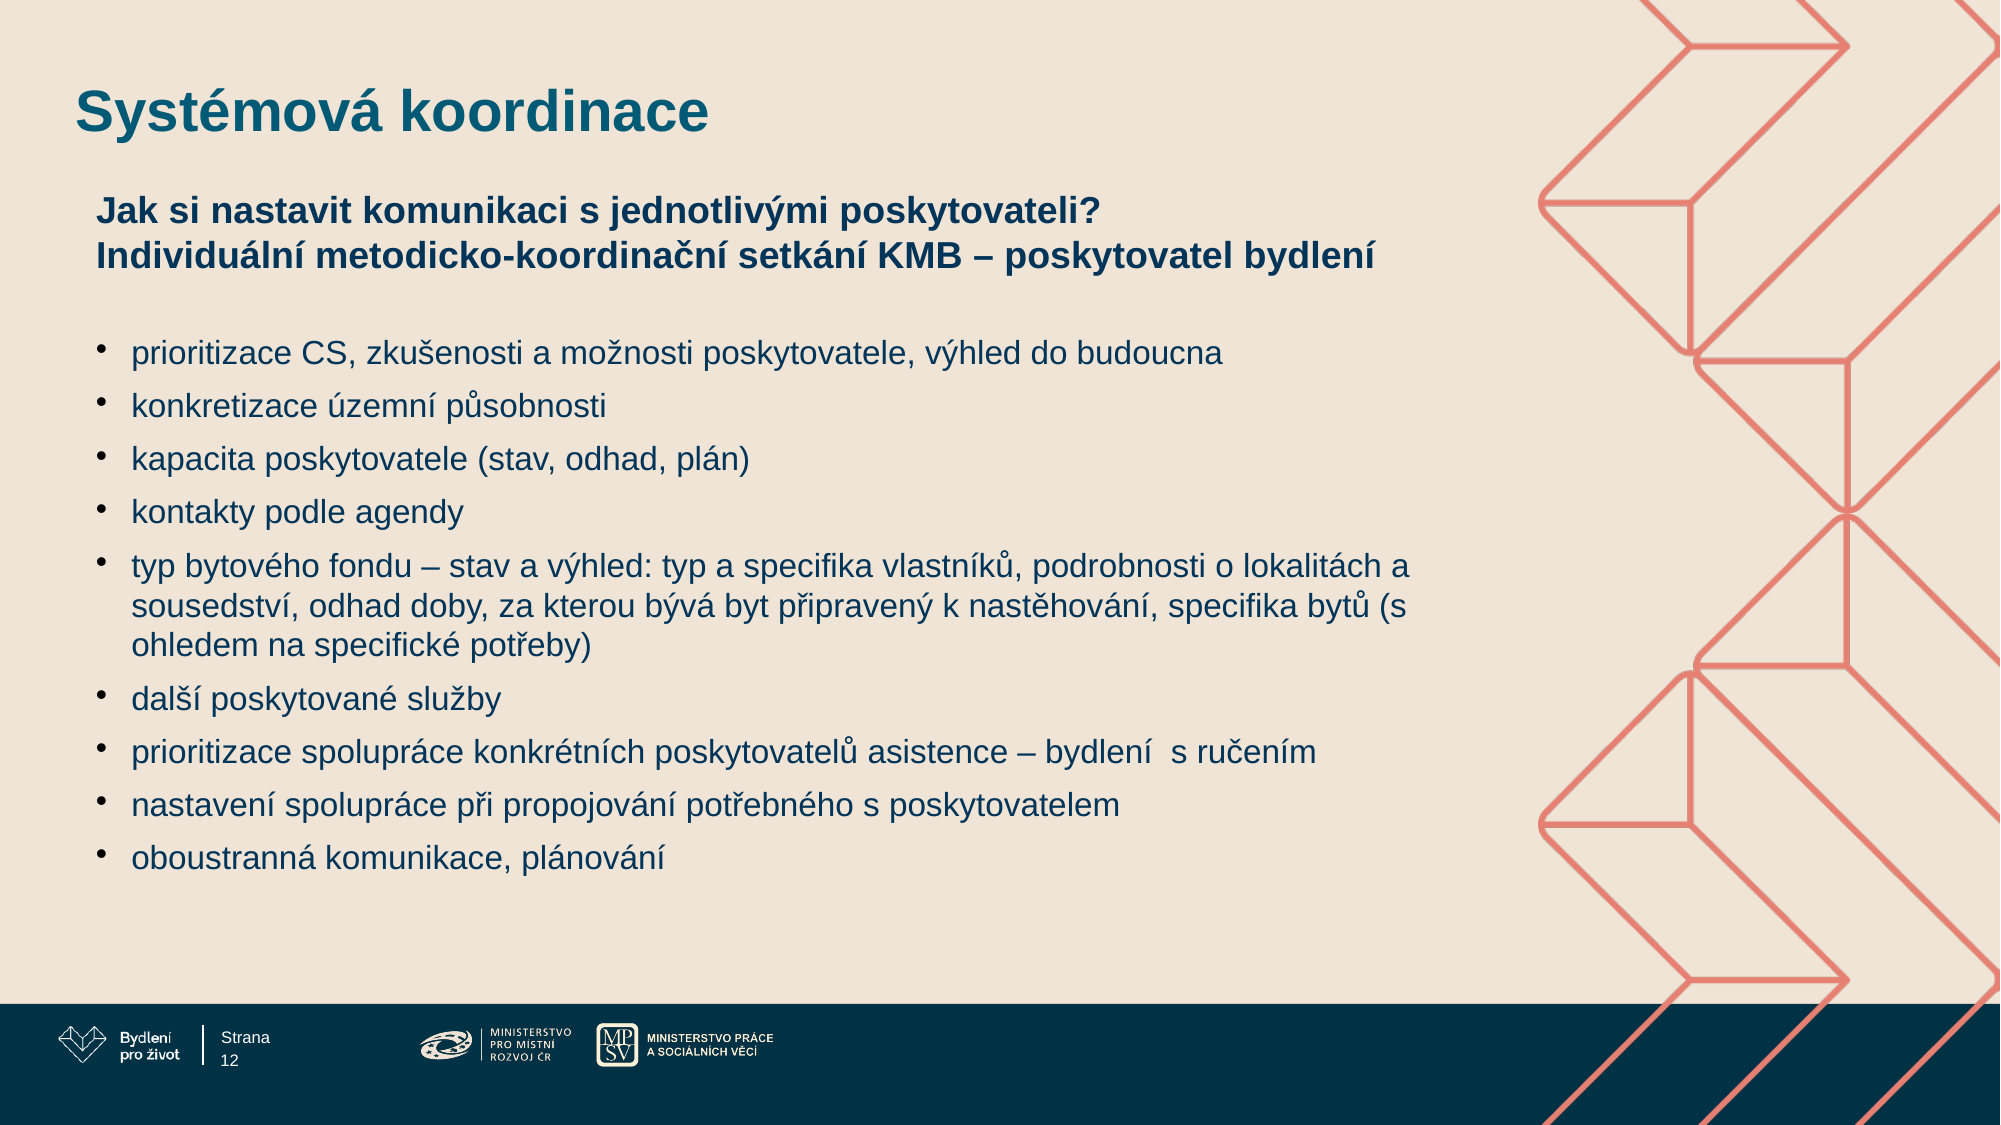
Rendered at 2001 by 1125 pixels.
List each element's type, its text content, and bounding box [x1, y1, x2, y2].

picture [422, 1042, 458, 1059]
picture [121, 1032, 131, 1042]
picture [648, 1035, 658, 1041]
picture [1538, 0, 2000, 1125]
text_box prioritizace CS, zkušenosti a možnosti poskytovatele, výhled do budoucna konkretizace územní působnosti kapacita poskytovatele (stav, odhad, plán) kontakty podle agendy typ bytového fondu – stav a výhled: typ a specifika vlastníků, podrobnosti o lokalitách a sousedství, odhad doby, za kterou bývá byt připravený k nastěhování, specifika bytů (s ohledem na specifické potřeby) další poskytované služby prioritizace spolupráce konkrétních poskytovatelů asistence – bydlení s ručením nastavení spolupráce při propojování potřebného s poskytovatelem oboustranná komunikace, plánování [81, 323, 1533, 884]
picture [597, 1024, 638, 1066]
picture [121, 1052, 126, 1062]
text_box Strana [206, 1019, 340, 1054]
picture [425, 1032, 472, 1055]
text_box Jak si nastavit komunikaci s jednotlivými poskytovateli? Individuální metodicko-koordinační setkání KMB – poskytovatel bydlení [81, 178, 1533, 284]
text_box Systémová koordinace [60, 65, 1406, 151]
text_box 12 [204, 1041, 254, 1078]
picture [148, 1049, 157, 1059]
text_box [0, 1003, 1533, 1125]
